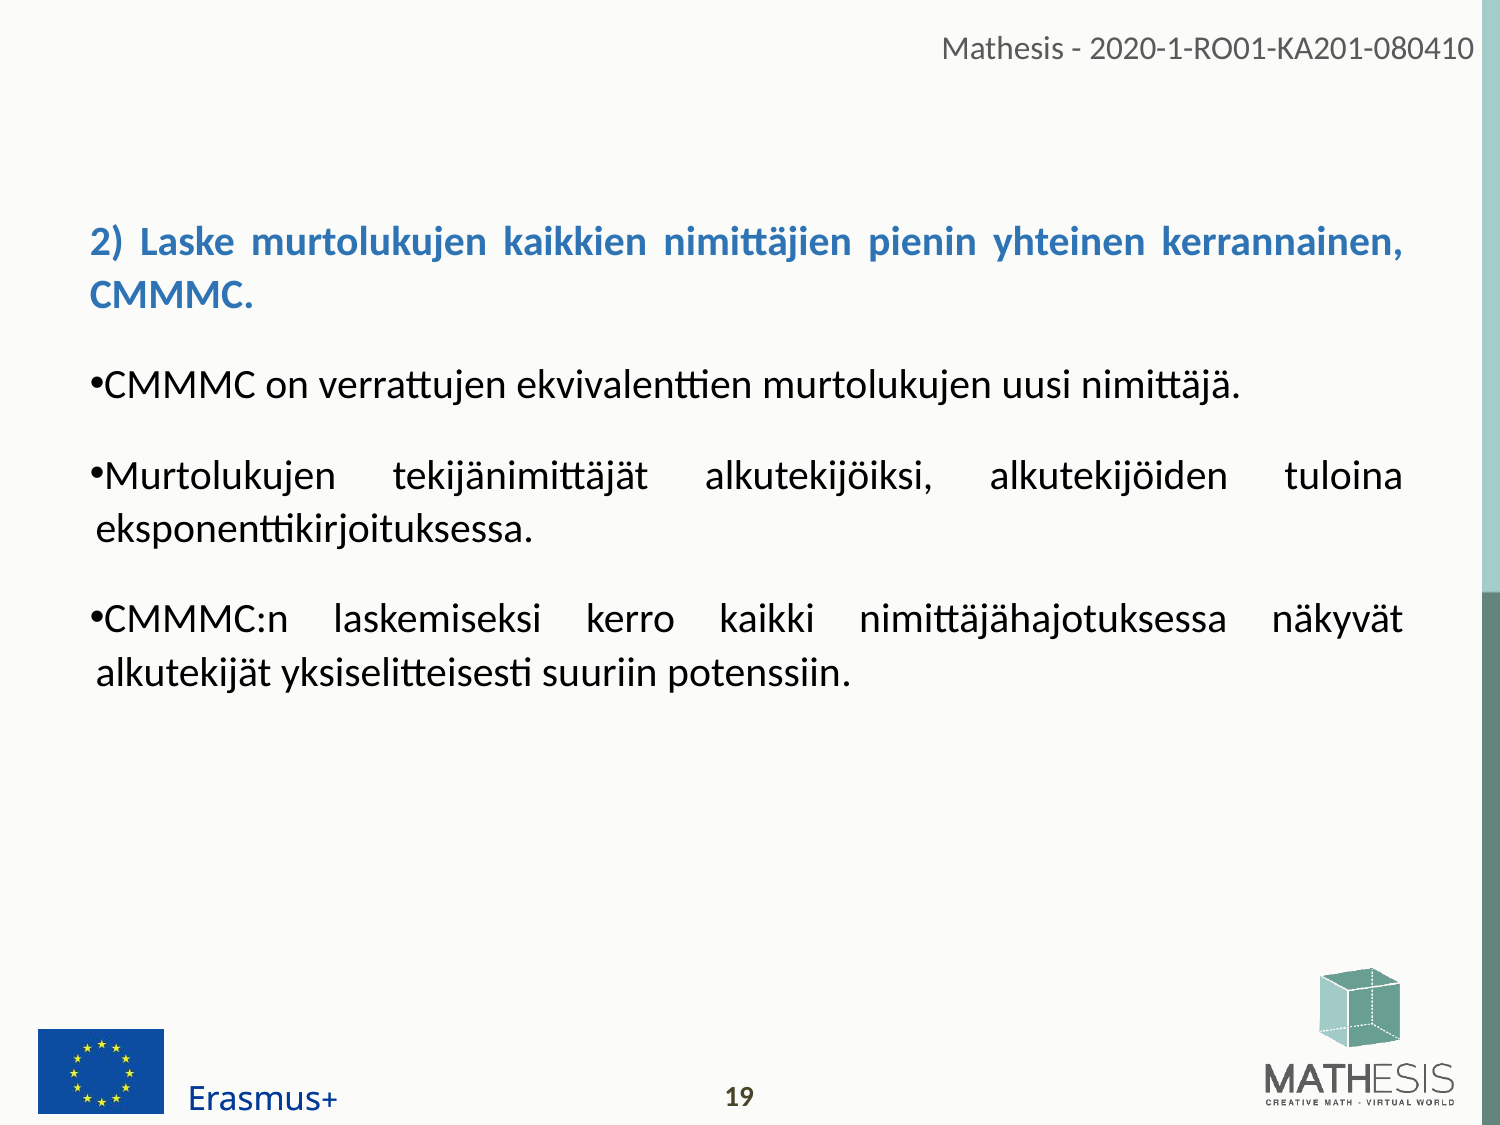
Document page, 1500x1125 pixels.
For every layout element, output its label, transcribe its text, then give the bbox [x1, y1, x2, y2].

list 2) Laske murtolukujen kaikkien nimittäjien pienin yhteinen kerrannainen, CMMMC. CMMMC on verrattujen ekvivalenttien murtolukujen uusi nimittäjä. Murtolukujen tekijänimittäjät alkutekijöiksi, alkutekijöiden tuloina eksponenttikirjoituksessa. CMMMC:n laskemiseksi kerro kaikki nimittäjähajotuksessa näkyvät alkutekijät yksiselitteisesti suuriin potenssiin. [75, 202, 1425, 946]
picture [38, 1029, 164, 1114]
